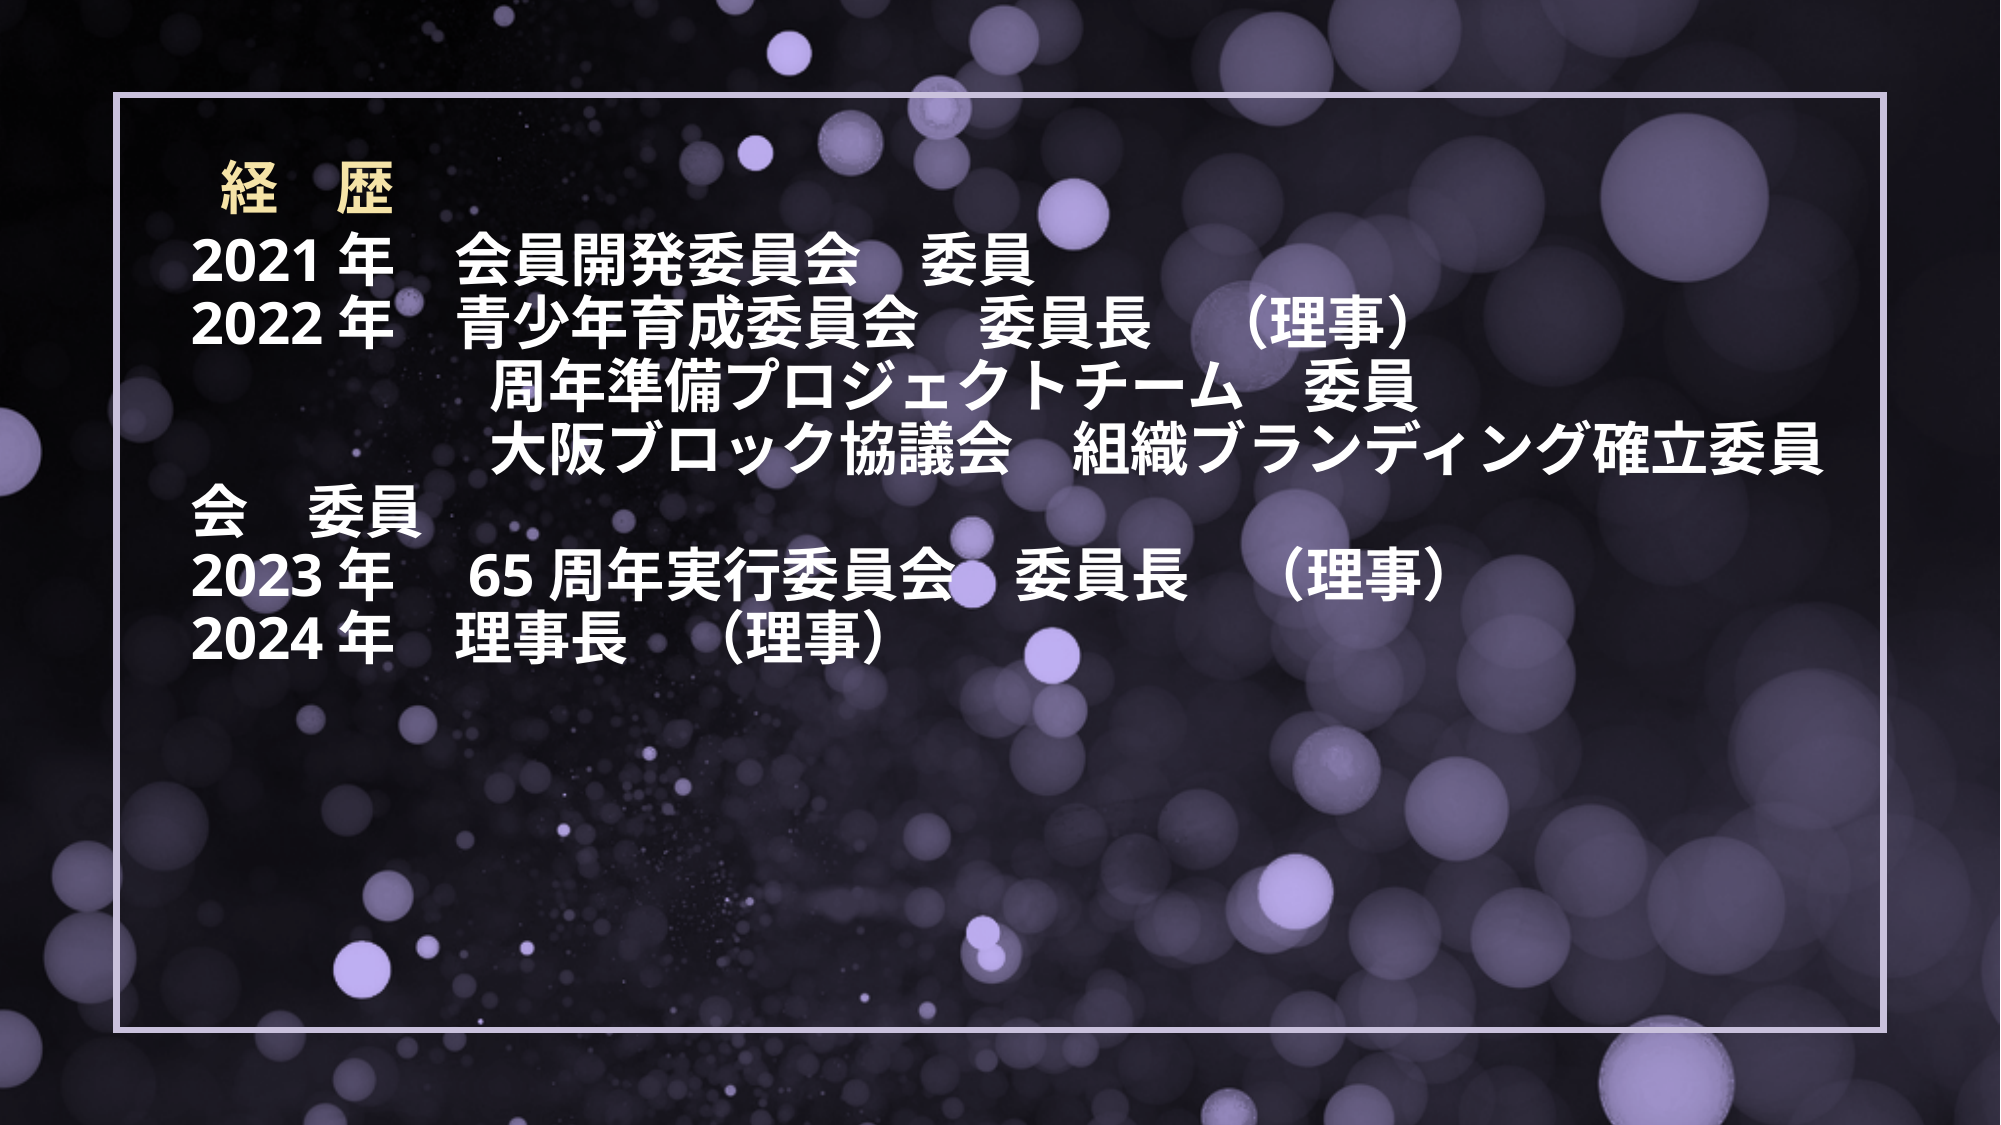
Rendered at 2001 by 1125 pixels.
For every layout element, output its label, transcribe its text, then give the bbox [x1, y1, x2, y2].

list 経 歴 [205, 151, 970, 227]
title 2021年 会員開発委員会 委員 2022年 青少年育成委員会 委員長 （理事） 周年準備プロジェクトチーム 委員 大阪ブロック協議会 組織ブランディング確立委員会 委員 2023年 65周年実行委員会 委員長 （理事） 2024年 理事長 （理事） [175, 246, 1883, 657]
